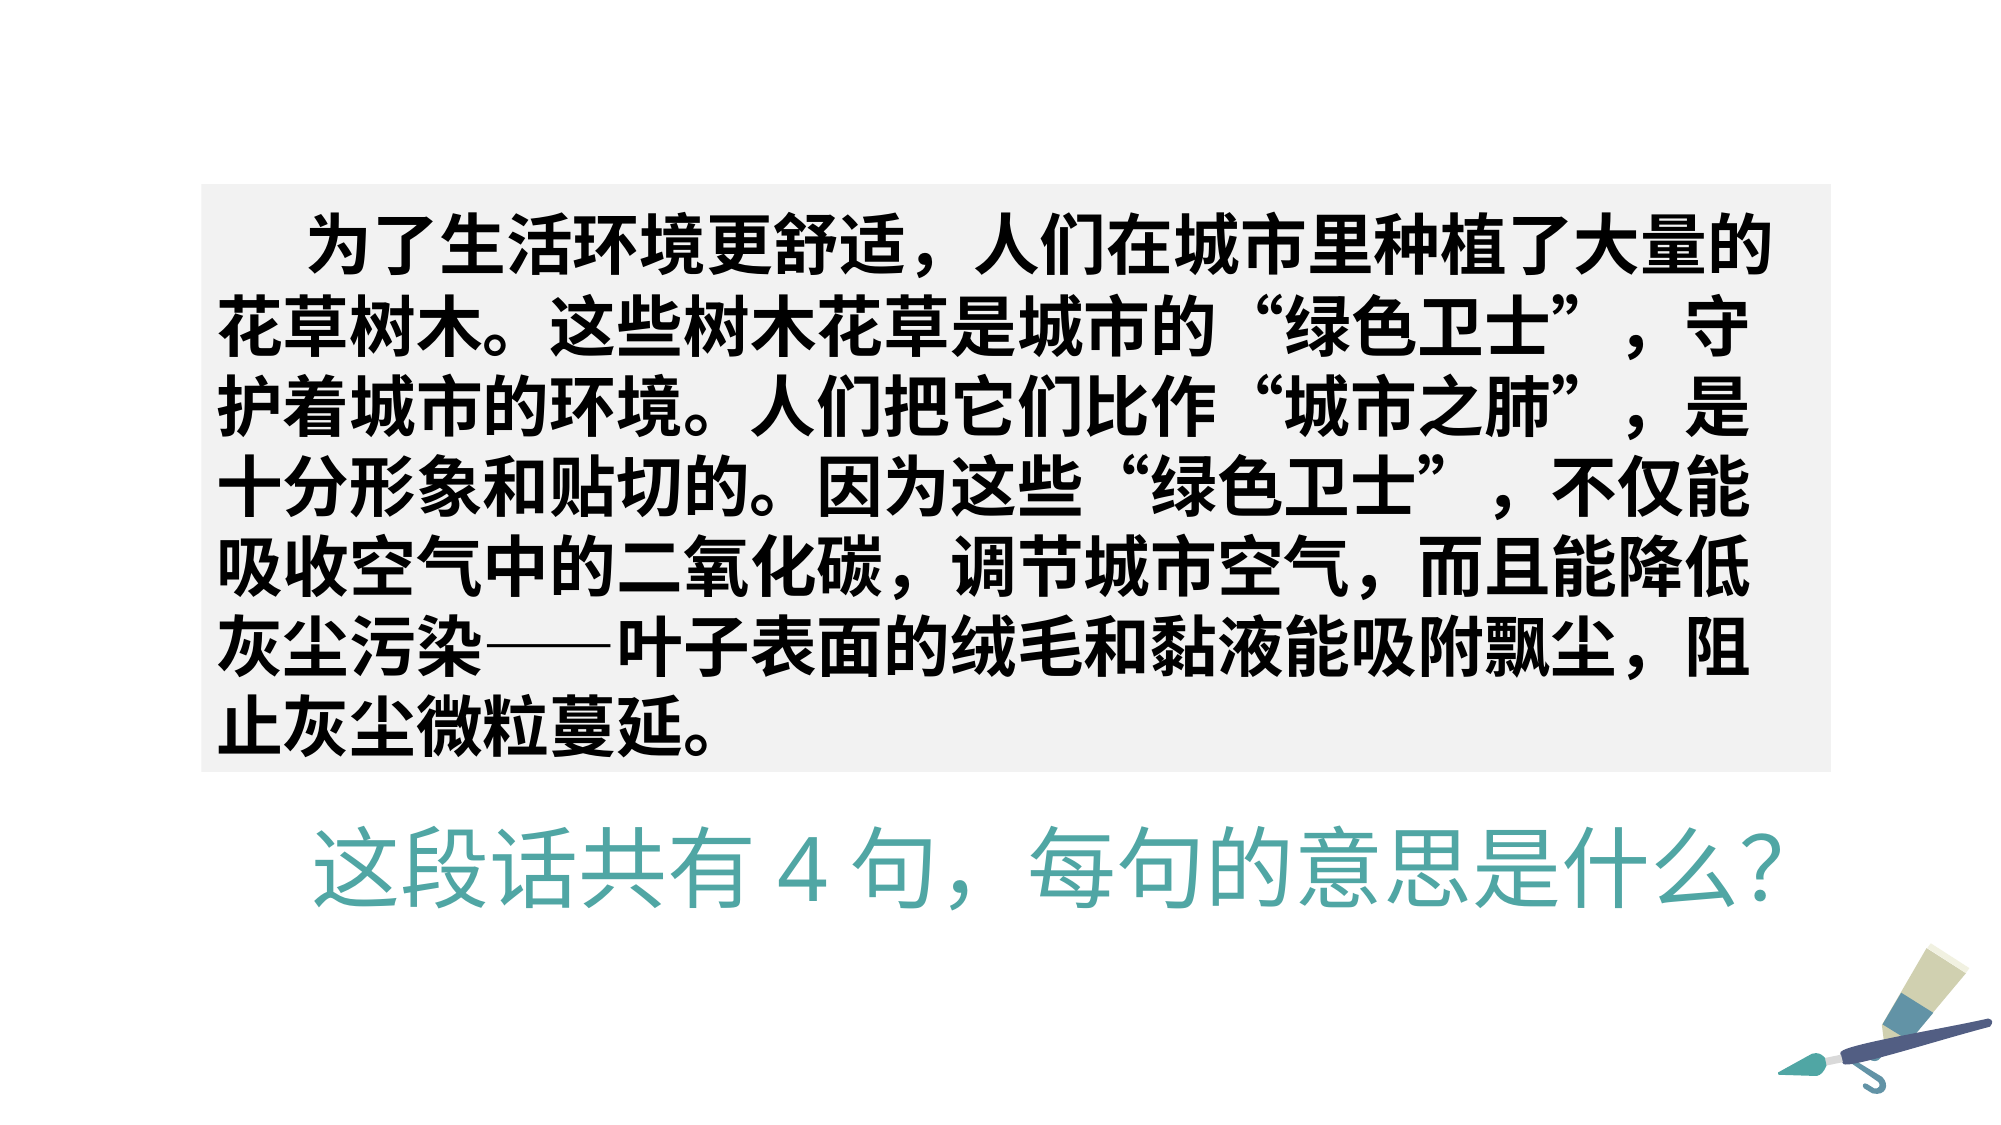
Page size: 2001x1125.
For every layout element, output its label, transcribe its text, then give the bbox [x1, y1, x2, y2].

text_box 为了生活环境更舒适，人们在城市里种植了大量的花草树木。这些树木花草是城市的“绿色卫士”，守护着城市的环境。人们把它们比作“城市之肺”，是十分形象和贴切的。因为这些“绿色卫士”，不仅能吸收空气中的二氧化碳，调节城市空气，而且能降低灰尘污染——叶子表面的绒毛和黏液能吸附飘尘，阻止灰尘微粒蔓延。 [201, 184, 1831, 772]
text_box 这段话共有4句，每句的意思是什么？ [296, 805, 1793, 927]
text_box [1811, 945, 1974, 1125]
